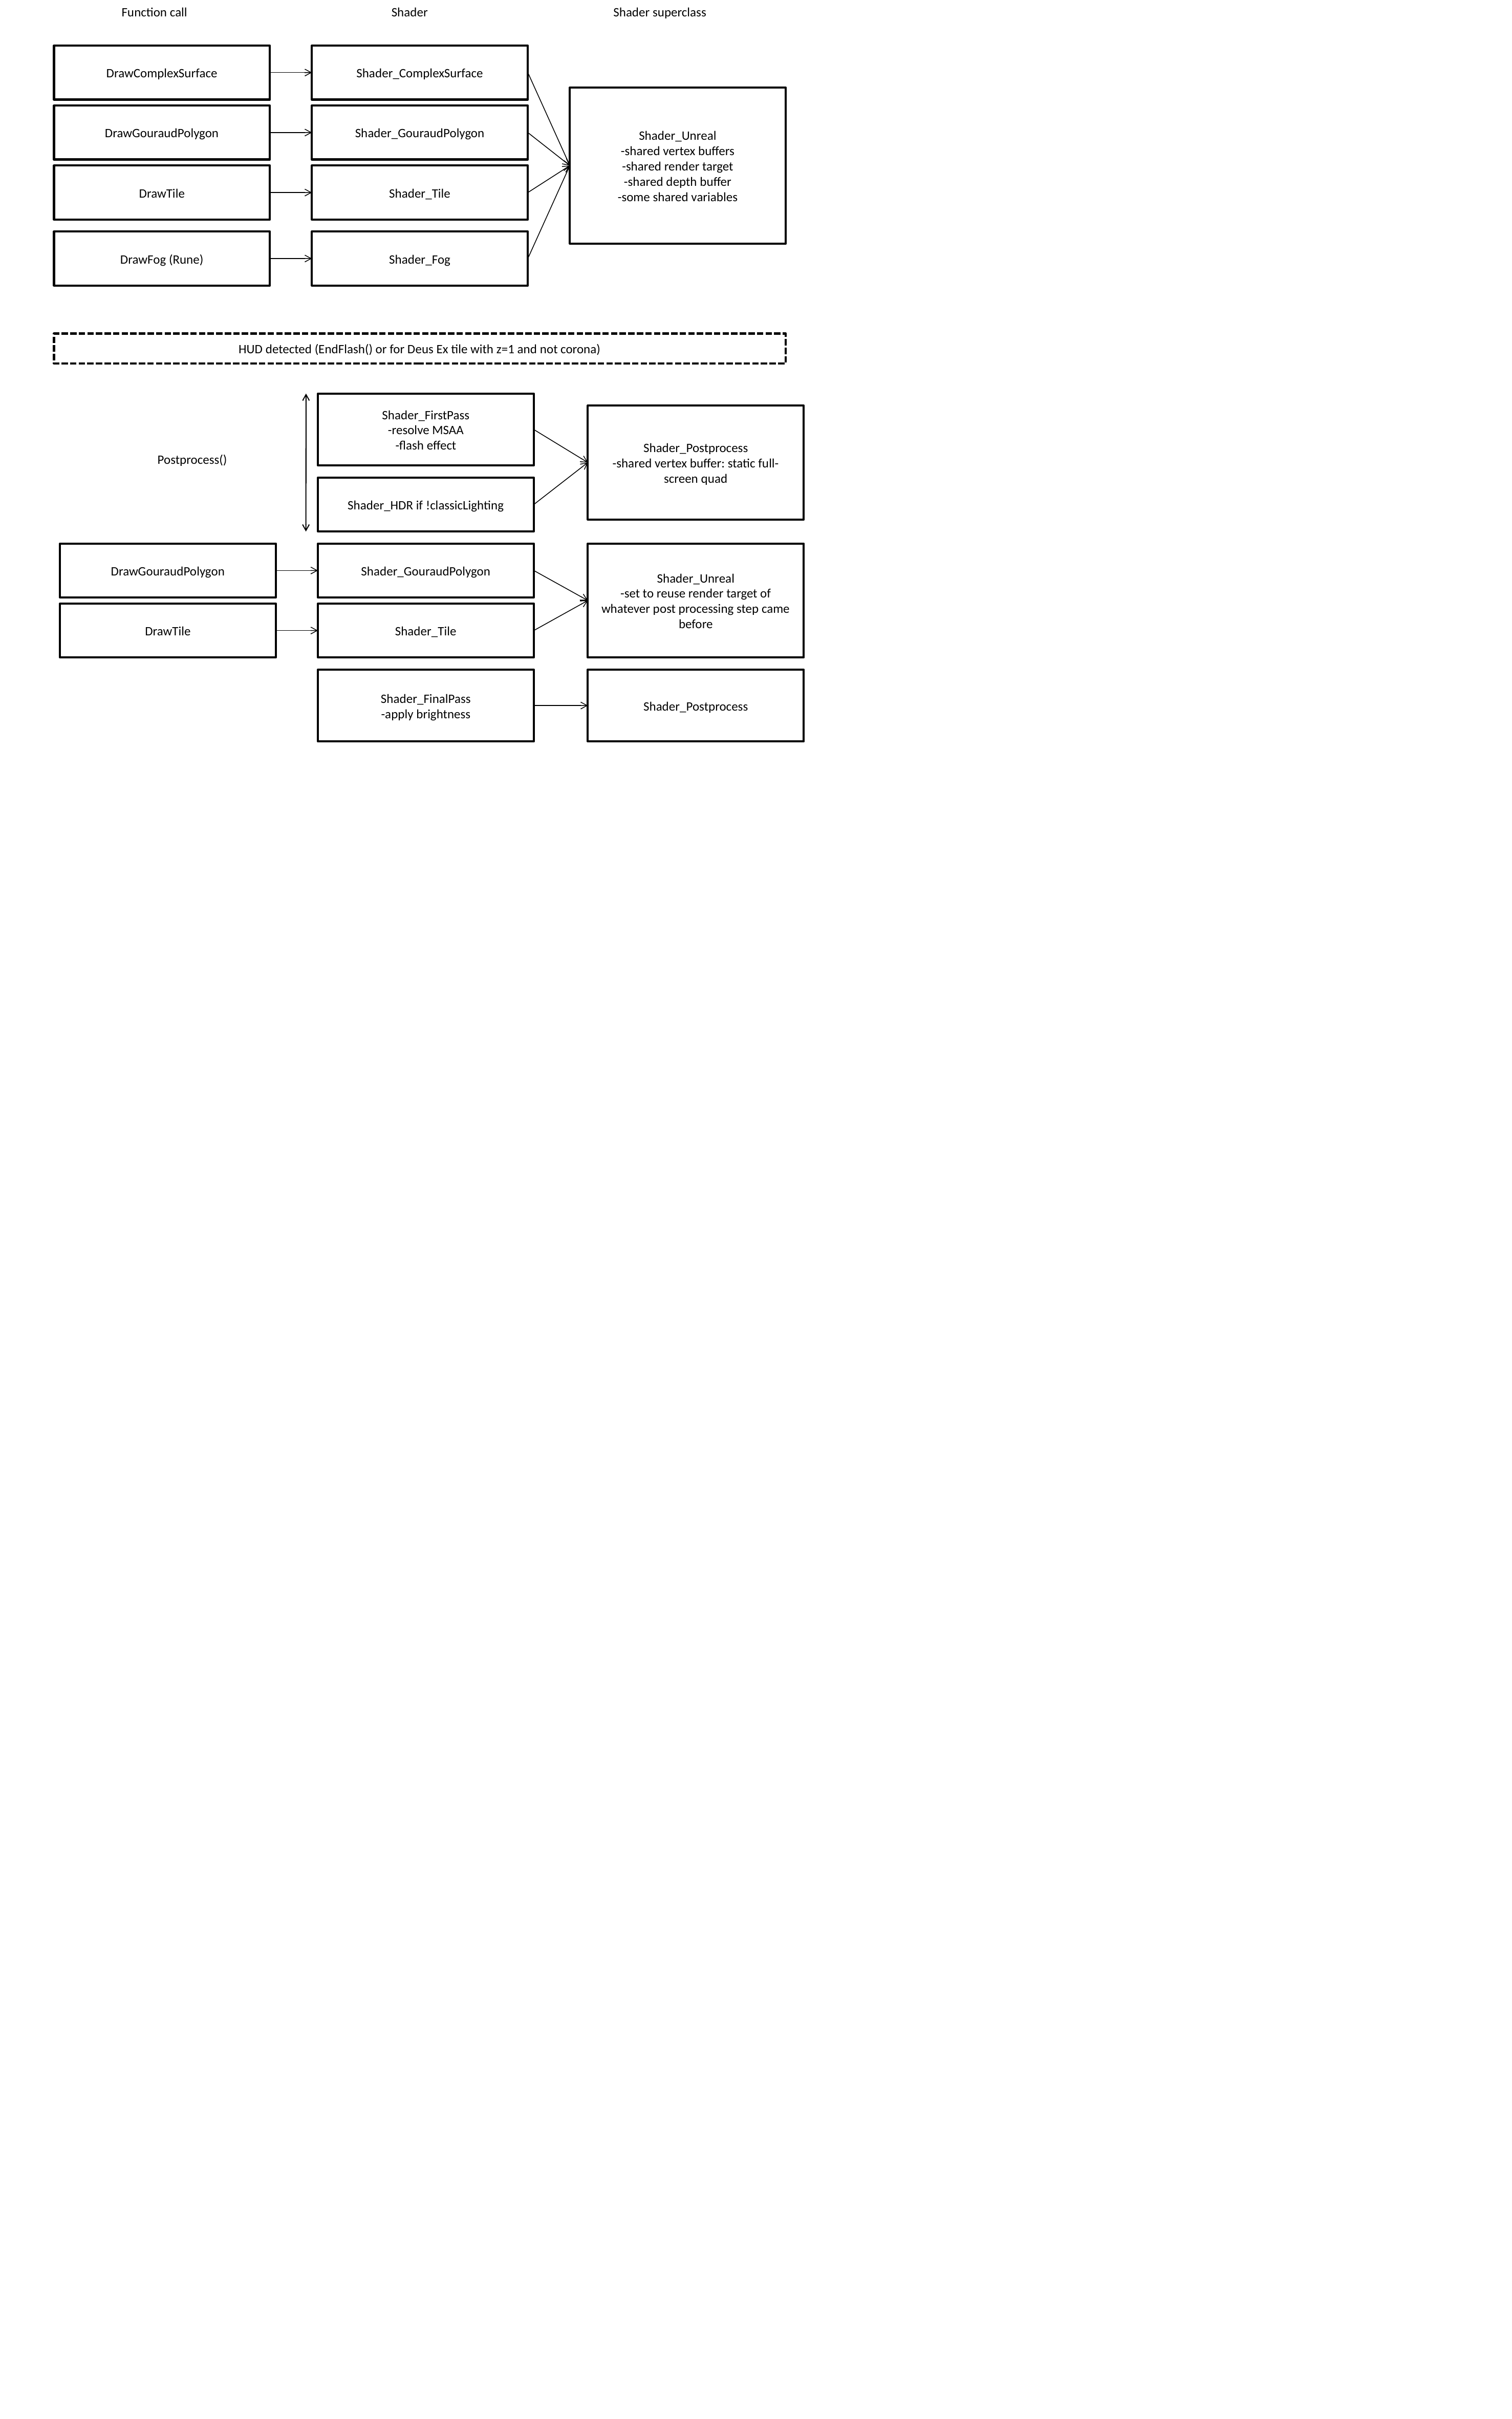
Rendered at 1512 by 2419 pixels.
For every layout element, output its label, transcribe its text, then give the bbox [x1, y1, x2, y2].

text_box Shader_ComplexSurface [311, 45, 529, 101]
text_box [527, 132, 570, 164]
text_box HUD detected (EndFlash() or for Deus Ex tile with z=1 and not corona) [53, 332, 787, 365]
text_box Shader [384, 0, 528, 23]
text_box Shader_Tile [317, 603, 535, 658]
text_box Shader_GouraudPolygon [317, 543, 535, 598]
text_box Function call [114, 0, 258, 23]
text_box DrawGouraudPolygon [53, 104, 271, 161]
text_box Shader superclass [606, 0, 750, 23]
text_box DrawComplexSurface [53, 45, 271, 101]
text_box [533, 570, 588, 600]
text_box Shader_FinalPass -apply brightness [317, 669, 535, 742]
text_box Shader_Postprocess [587, 669, 805, 742]
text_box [533, 462, 588, 505]
text_box Shader_GouraudPolygon [311, 104, 525, 161]
text_box DrawTile [53, 164, 271, 221]
text_box Shader_Unreal -set to reuse render target of whatever post processing step came before [587, 543, 805, 658]
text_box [533, 429, 588, 462]
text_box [527, 72, 570, 132]
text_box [527, 165, 570, 259]
text_box DrawFog (Rune) [53, 230, 271, 287]
text_box Postprocess() [149, 447, 294, 470]
text_box Shader_Tile [311, 164, 525, 221]
text_box DrawTile [59, 603, 277, 658]
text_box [533, 600, 588, 631]
text_box Shader_Postprocess -shared vertex buffer: static full-screen quad [587, 404, 805, 521]
text_box Shader_Fog [311, 230, 529, 287]
text_box Shader_Unreal -shared vertex buffers -shared render target -shared depth buffer -some shared variables [572, 87, 787, 245]
text_box Shader_FirstPass -resolve MSAA -flash effect [317, 393, 535, 466]
text_box Shader_HDR if !classicLighting [317, 477, 535, 532]
text_box DrawGouraudPolygon [59, 543, 277, 598]
